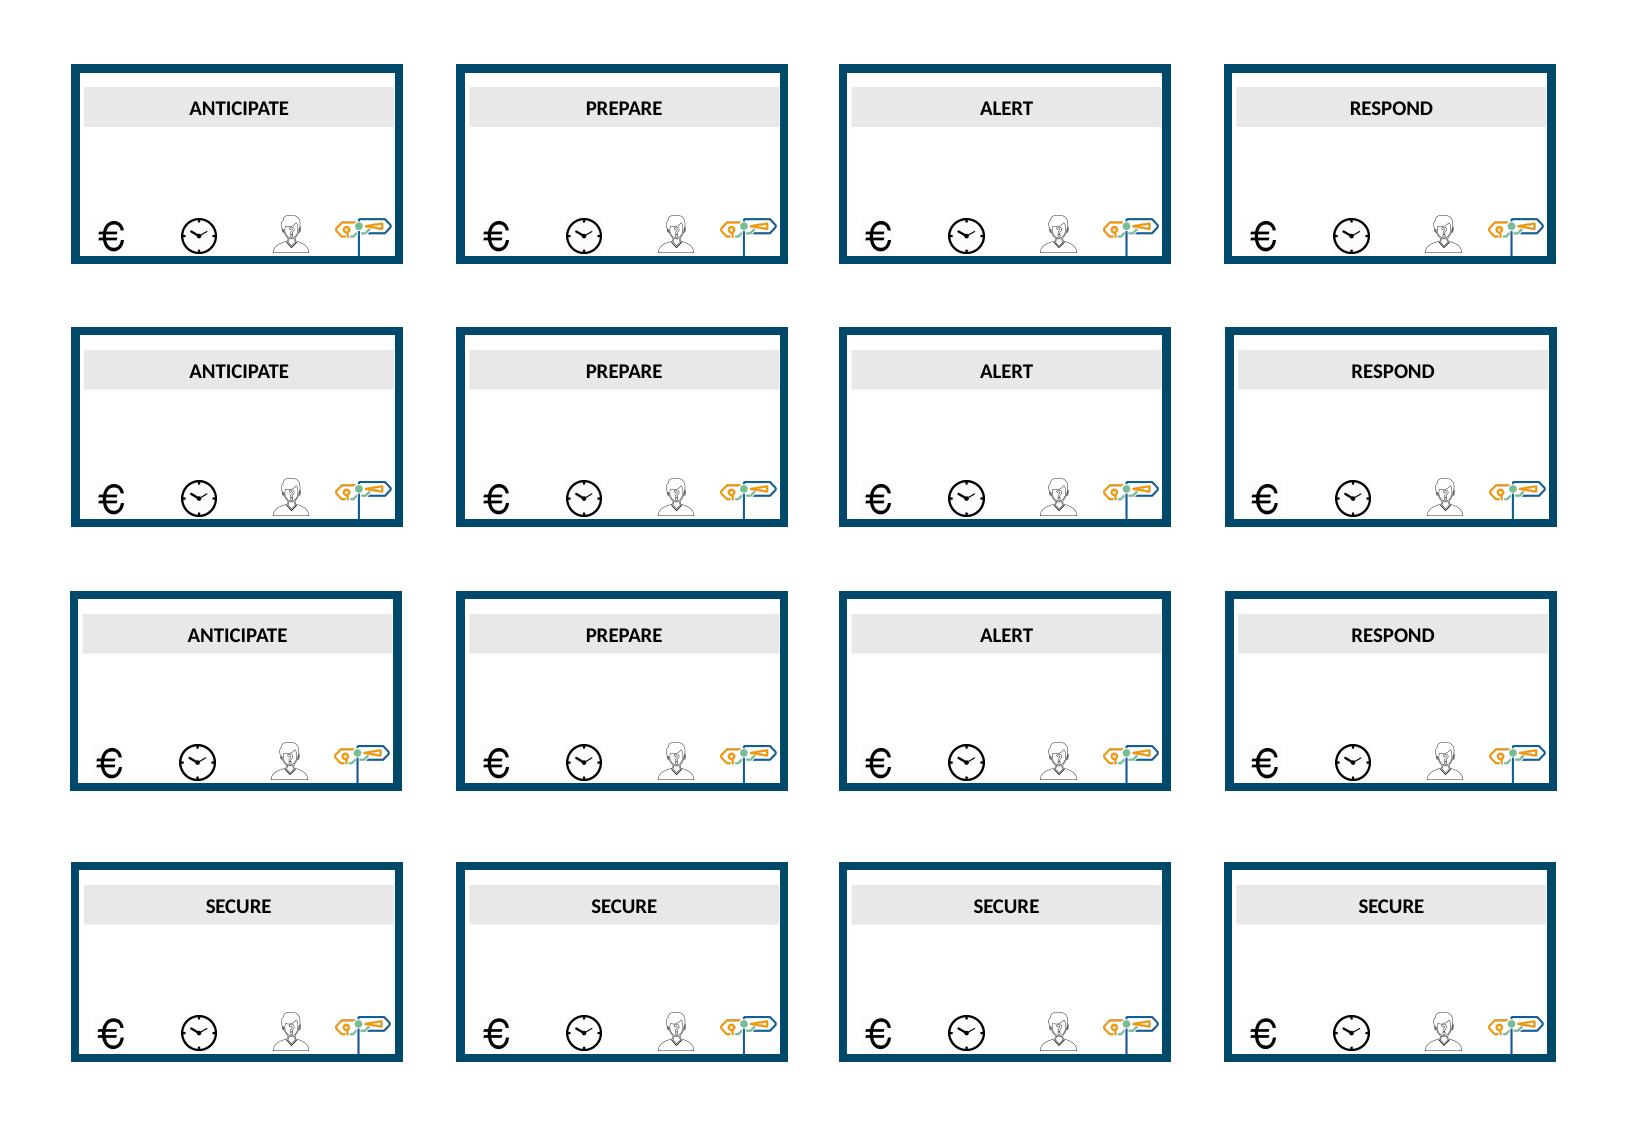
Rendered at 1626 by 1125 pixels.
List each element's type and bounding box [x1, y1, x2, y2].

text_box [460, 865, 785, 1066]
text_box [1228, 594, 1554, 795]
text_box [74, 67, 400, 268]
text_box [73, 594, 398, 795]
text_box [1227, 865, 1552, 1066]
text_box [842, 67, 1167, 268]
text_box [842, 865, 1167, 1066]
text_box [74, 865, 400, 1066]
text_box [842, 594, 1167, 795]
text_box [1227, 67, 1552, 268]
text_box [460, 330, 785, 531]
text_box [842, 330, 1167, 531]
text_box [460, 594, 785, 795]
text_box [460, 67, 785, 268]
text_box [74, 330, 400, 531]
text_box [1228, 330, 1554, 531]
